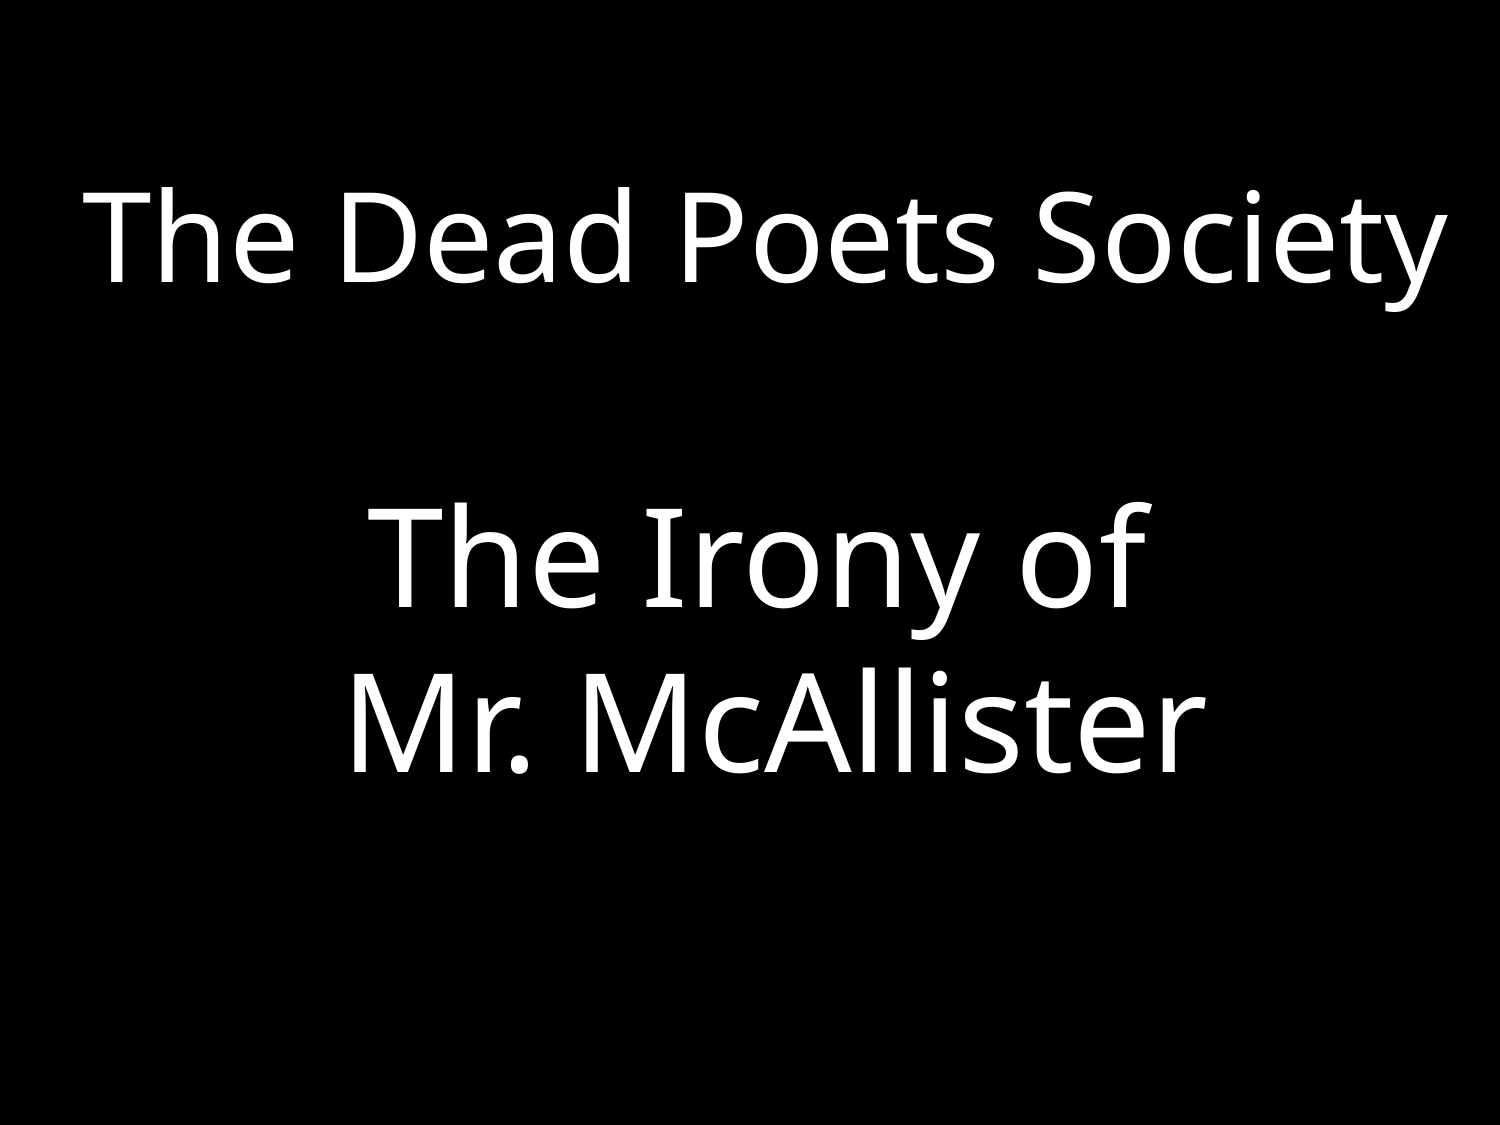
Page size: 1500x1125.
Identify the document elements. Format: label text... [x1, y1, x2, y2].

text_box The Irony of Mr. McAllister [212, 462, 1338, 808]
text_box The Dead Poets Society [67, 149, 1465, 315]
